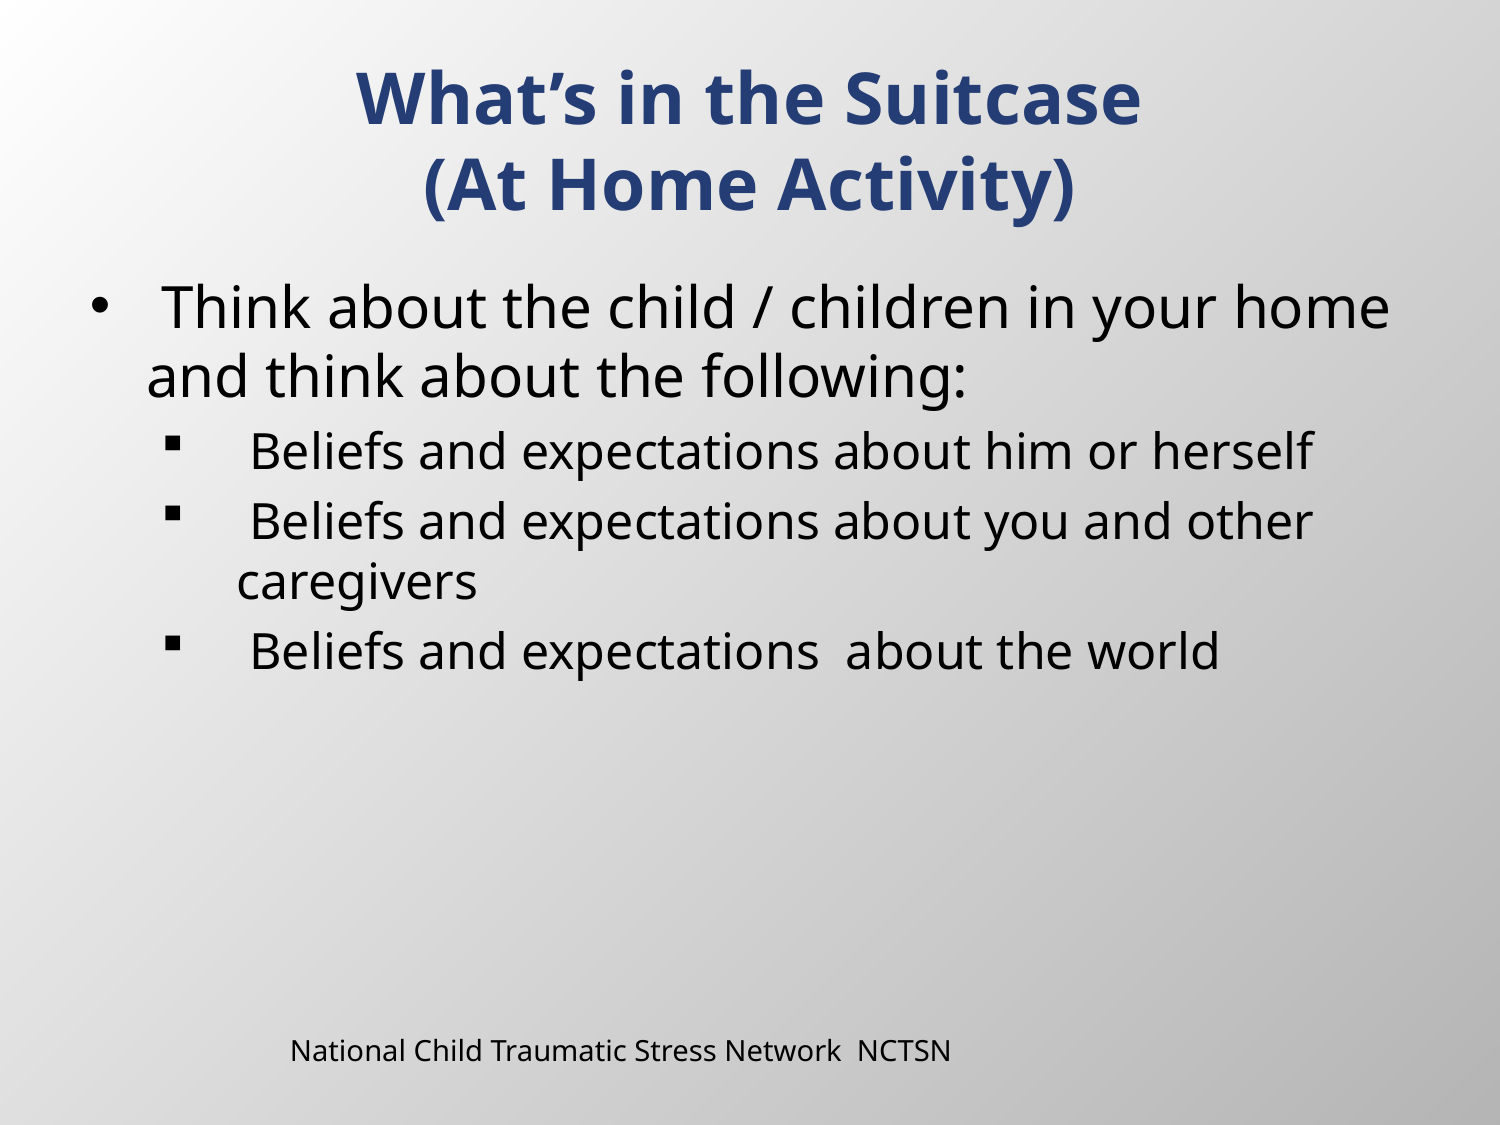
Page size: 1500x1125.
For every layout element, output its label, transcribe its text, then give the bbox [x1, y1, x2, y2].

text_box National Child Traumatic Stress Network NCTSN [274, 1024, 1100, 1075]
title What’s in the Suitcase (At Home Activity) [75, 45, 1425, 233]
list Think about the child / children in your home and think about the following: Beliefs and expectations about him or herself Beliefs and expectations about you and other caregivers Beliefs and expectations about the world [75, 262, 1425, 1035]
